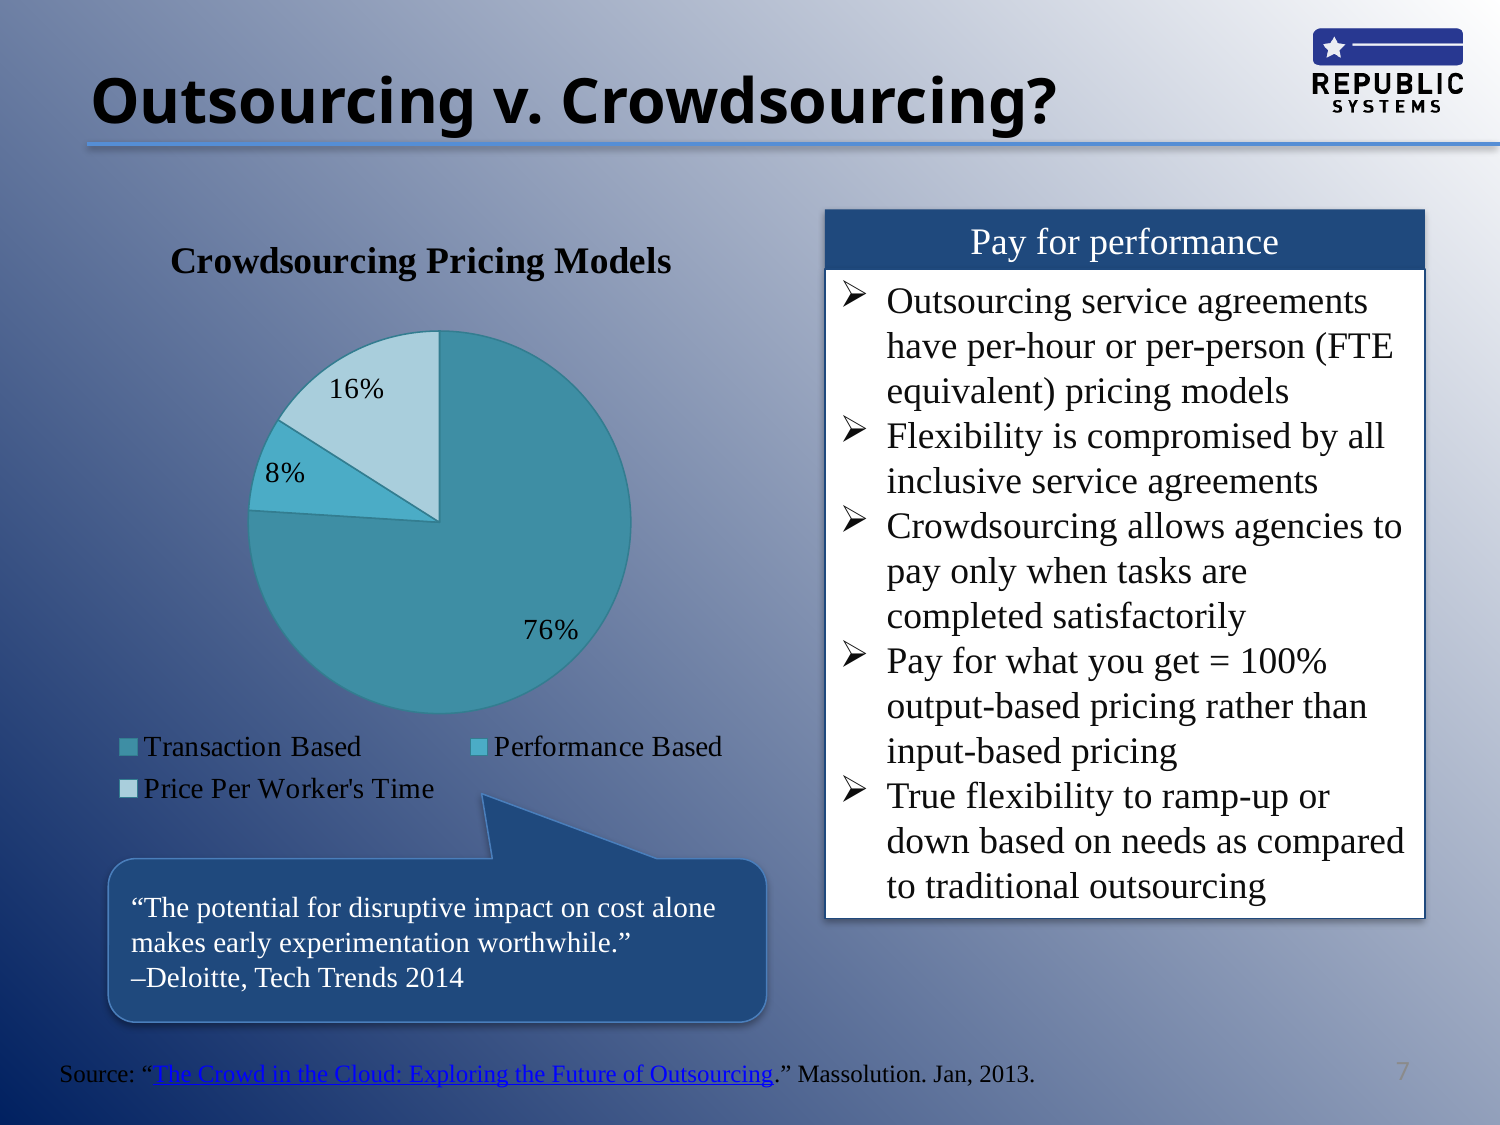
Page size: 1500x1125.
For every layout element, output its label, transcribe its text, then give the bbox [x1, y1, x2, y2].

text_box Source: “The Crowd in the Cloud: Exploring the Future of Outsourcing.” Massolution. Jan, 2013. [44, 1049, 1400, 1095]
chart [74, 209, 767, 831]
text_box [824, 209, 1426, 919]
title Outsourcing v. Crowdsourcing? [75, 45, 1425, 153]
text_box “The potential for disruptive impact on cost alone makes early experimentation worthwhile.” –Deloitte, Tech Trends 2014 [107, 840, 768, 1023]
picture [1312, 28, 1463, 113]
slide_number 7 [1074, 1042, 1425, 1103]
